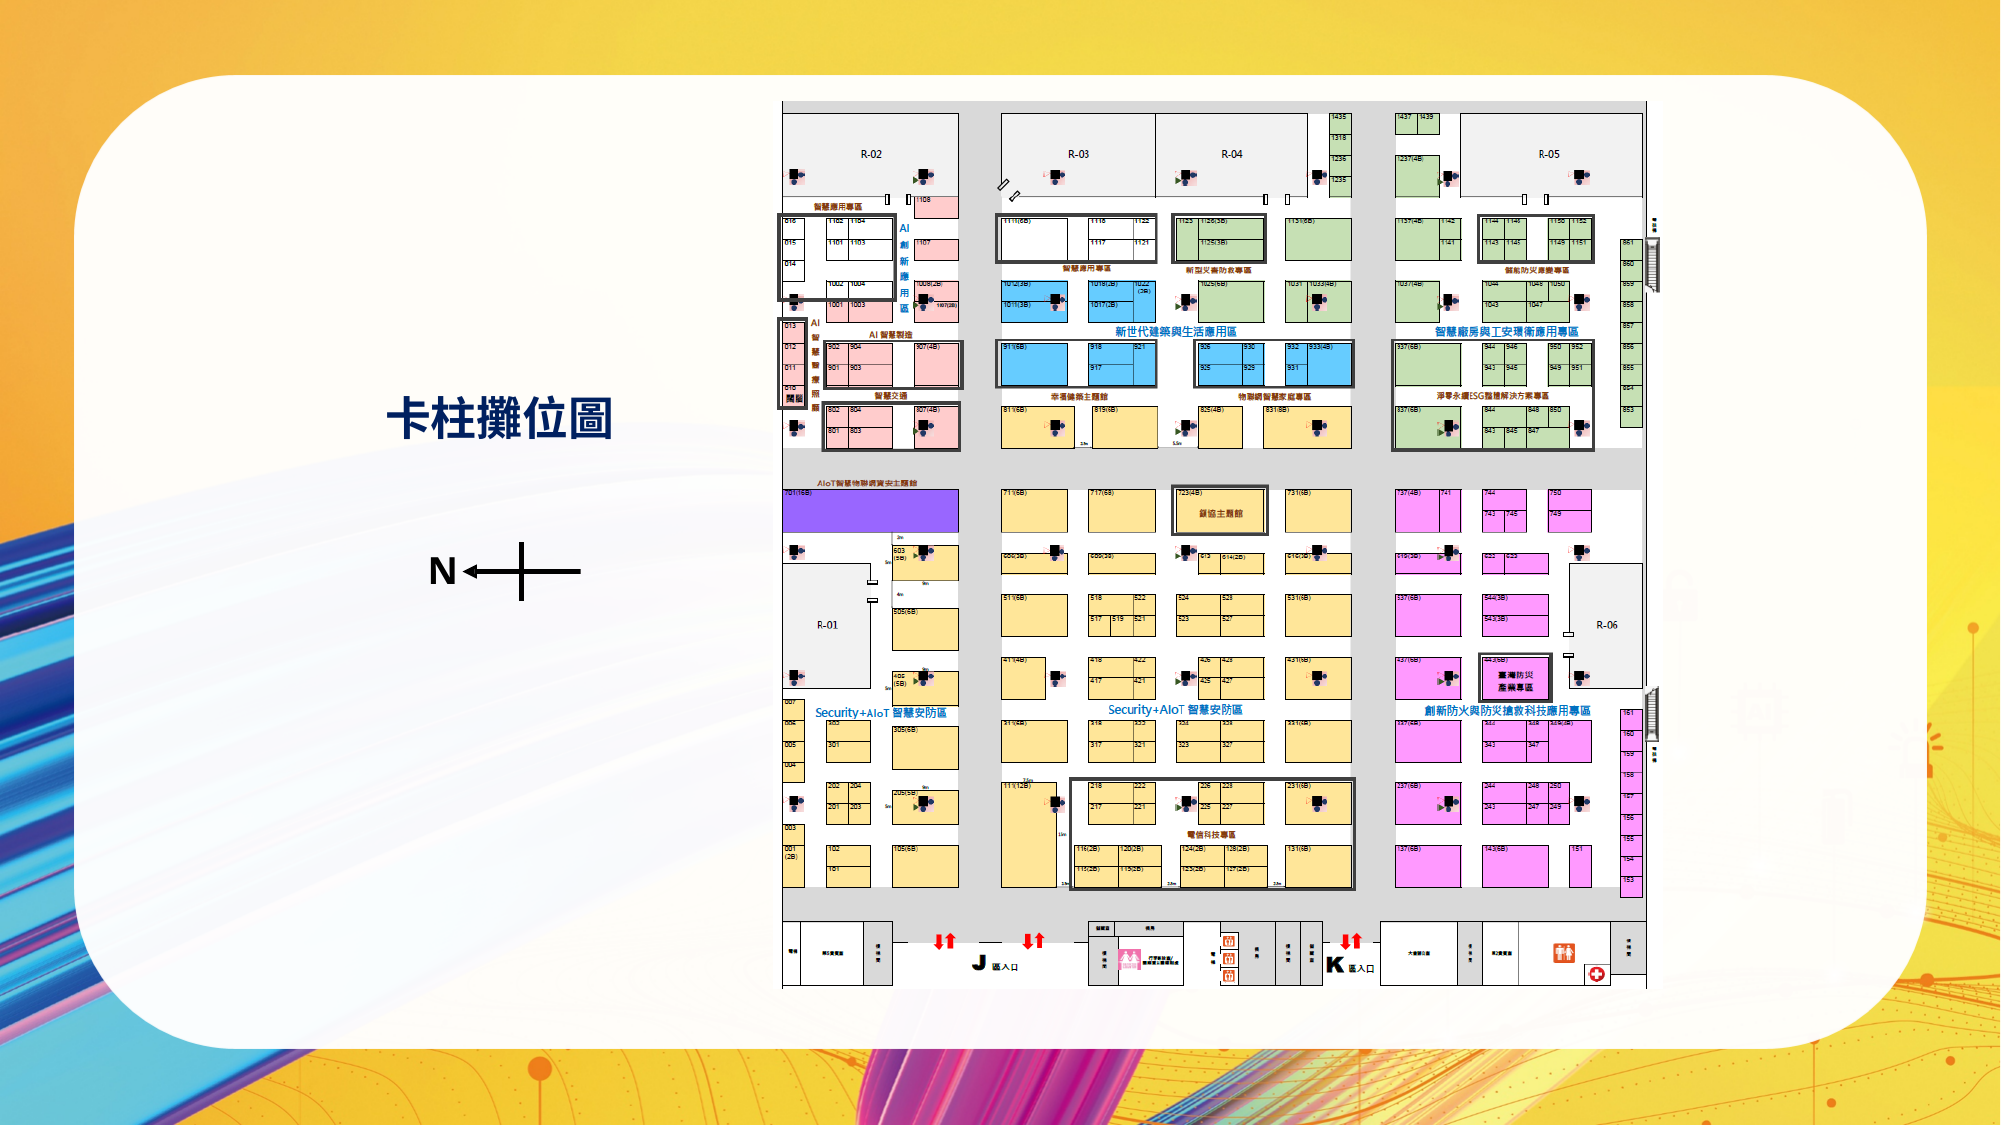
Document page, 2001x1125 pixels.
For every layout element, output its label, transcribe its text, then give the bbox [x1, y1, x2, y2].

text_box 卡柱攤位圖 [357, 387, 641, 445]
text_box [462, 542, 581, 602]
picture [0, 0, 2001, 1125]
text_box N [425, 544, 461, 592]
